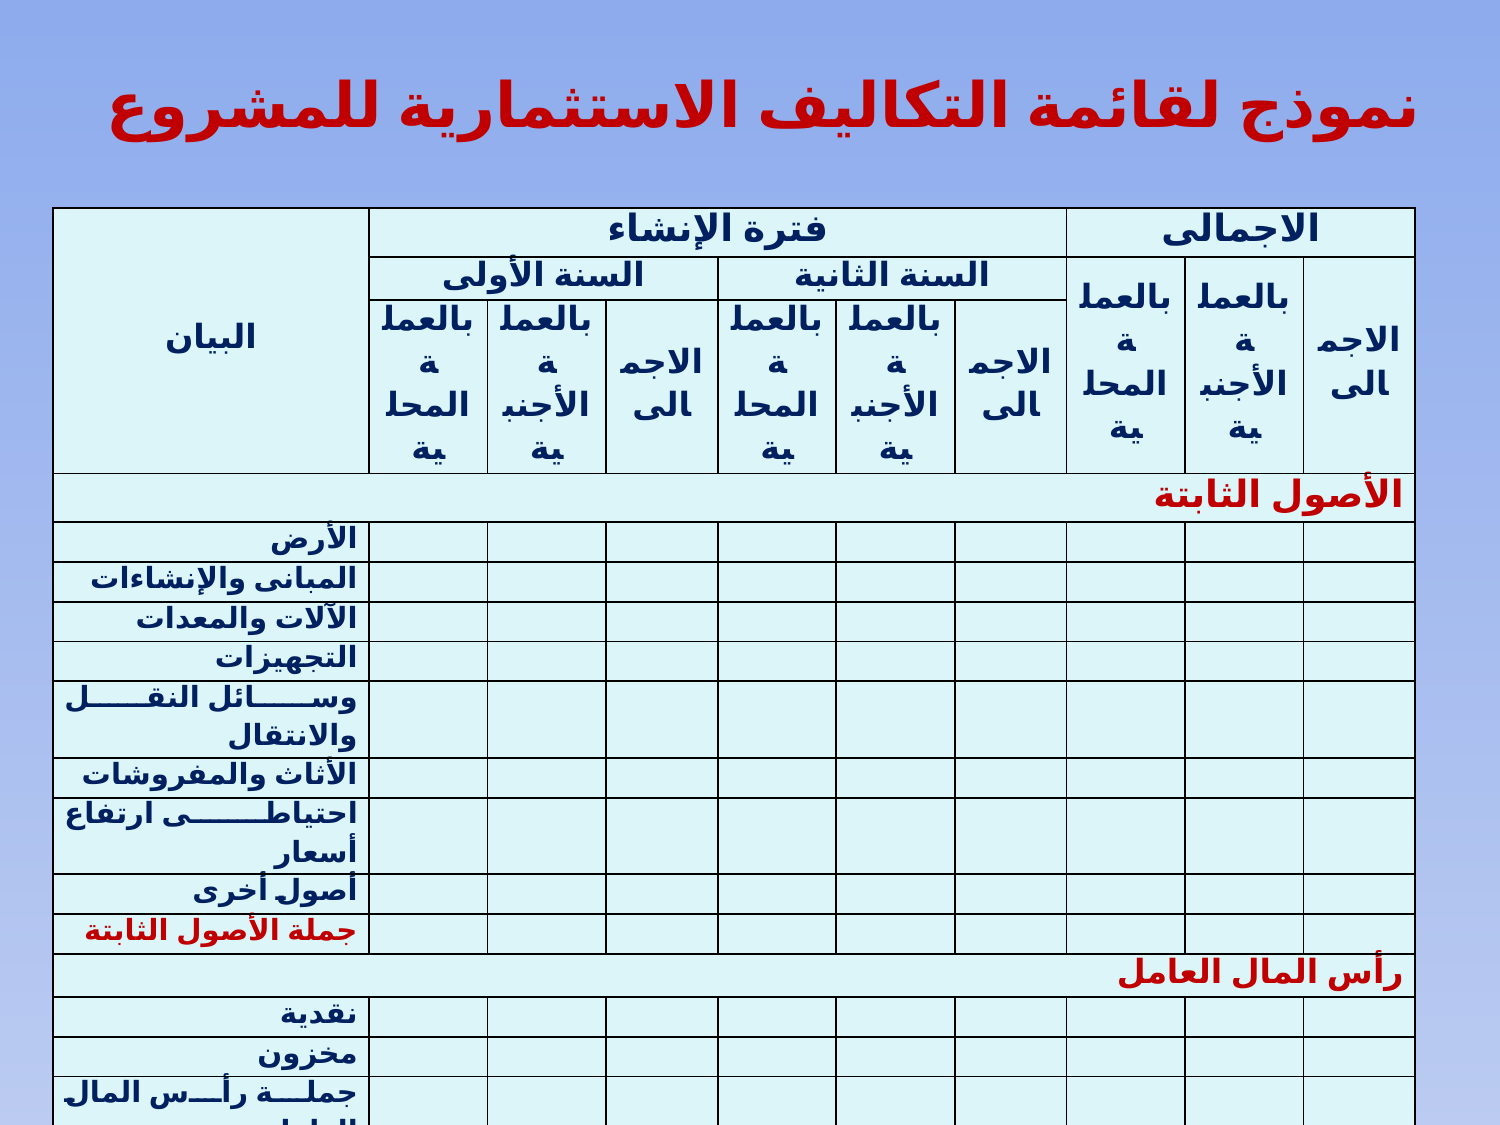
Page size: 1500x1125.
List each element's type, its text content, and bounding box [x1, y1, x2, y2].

table_cell [956, 998, 1066, 1036]
table_cell [956, 523, 1066, 561]
table_cell الآلات والمعدات [54, 603, 368, 641]
title نموذج لقائمة التكاليف الاستثمارية للمشروع [76, 30, 1427, 168]
table_cell [370, 998, 487, 1036]
table_cell [1186, 915, 1303, 953]
table_cell [719, 799, 835, 873]
table_cell [837, 642, 954, 680]
table_cell [956, 915, 1066, 953]
table_cell [956, 563, 1066, 601]
table_cell [719, 642, 835, 680]
table_cell [1067, 603, 1184, 641]
table_cell [488, 642, 605, 680]
table_cell [1067, 1077, 1184, 1125]
table_cell [1067, 563, 1184, 601]
table_cell [607, 1038, 717, 1076]
table_cell [370, 523, 487, 561]
table_cell [1067, 915, 1184, 953]
table_cell [607, 642, 717, 680]
table_cell [1304, 603, 1414, 641]
table_cell [370, 1077, 487, 1125]
table_cell [488, 1038, 605, 1076]
table_cell [1067, 1038, 1184, 1076]
table_cell نقدية [54, 998, 368, 1036]
table_cell [370, 915, 487, 953]
table_cell بالعملة الأجنبية [1186, 258, 1303, 473]
table_cell رأس المال العامل [54, 955, 1414, 996]
table_cell المبانى والإنشاءات [54, 563, 368, 601]
table_cell جملة الأصول الثابتة [54, 915, 368, 953]
table_cell [719, 875, 835, 913]
table_cell [607, 998, 717, 1036]
table_cell [719, 603, 835, 641]
table_cell احتياطى ارتفاع أسعار [54, 799, 368, 873]
table_cell [956, 642, 1066, 680]
table_cell [1067, 998, 1184, 1036]
table_cell [837, 682, 954, 757]
table_cell [488, 875, 605, 913]
table_cell التجهيزات [54, 642, 368, 680]
table_cell [1186, 799, 1303, 873]
table_cell [370, 799, 487, 873]
table_cell [1304, 915, 1414, 953]
table_cell [488, 523, 605, 561]
table_cell [607, 915, 717, 953]
table_cell [956, 799, 1066, 873]
table_cell [1304, 759, 1414, 797]
table_cell [1067, 875, 1184, 913]
table_cell [837, 1077, 954, 1125]
table_header الاجمالى [1067, 209, 1414, 256]
table_cell [956, 1077, 1066, 1125]
table_cell [370, 642, 487, 680]
table_cell [1186, 1077, 1303, 1125]
table_cell [956, 603, 1066, 641]
table_cell [1304, 998, 1414, 1036]
table_cell [1186, 682, 1303, 757]
table_cell [607, 603, 717, 641]
table_cell [1186, 998, 1303, 1036]
table_cell [837, 523, 954, 561]
table_cell [1304, 682, 1414, 757]
table_cell الاجمالى [607, 301, 717, 473]
table_cell [1067, 682, 1184, 757]
table_cell [1186, 603, 1303, 641]
table_cell [1304, 563, 1414, 601]
table_cell [370, 682, 487, 757]
table_cell الأثاث والمفروشات [54, 759, 368, 797]
table_cell الاجمالى [956, 301, 1066, 473]
table_cell [837, 759, 954, 797]
table_cell [488, 799, 605, 873]
table_cell [607, 875, 717, 913]
table_cell [607, 1077, 717, 1125]
table_cell [1304, 875, 1414, 913]
table_cell [1304, 523, 1414, 561]
table_cell [607, 563, 717, 601]
table_cell [1186, 1038, 1303, 1076]
table_cell [370, 563, 487, 601]
table_cell [837, 799, 954, 873]
table_cell مخزون [54, 1038, 368, 1076]
table_cell [488, 998, 605, 1036]
table_cell [1304, 799, 1414, 873]
table_cell بالعملة الأجنبية [488, 301, 605, 473]
table_cell [837, 1038, 954, 1076]
table_cell [370, 875, 487, 913]
table_cell [1067, 642, 1184, 680]
table_cell [837, 563, 954, 601]
table_cell [488, 603, 605, 641]
table_cell [719, 523, 835, 561]
table_cell الأصول الثابتة [54, 474, 1414, 521]
table_cell [1186, 523, 1303, 561]
table_cell الأرض [54, 523, 368, 561]
table_cell الاجمالى [1304, 258, 1414, 473]
table_cell [837, 915, 954, 953]
table_cell [1186, 759, 1303, 797]
table_cell [370, 1038, 487, 1076]
table_cell [837, 603, 954, 641]
table_cell [1186, 875, 1303, 913]
table_cell [1067, 759, 1184, 797]
table_cell [956, 875, 1066, 913]
table_cell بالعملة المحلية [370, 301, 487, 473]
table_cell [1186, 642, 1303, 680]
table_cell [607, 523, 717, 561]
table_cell [607, 799, 717, 873]
table_cell [488, 759, 605, 797]
table_cell [956, 759, 1066, 797]
table_cell [1067, 799, 1184, 873]
table_cell [837, 998, 954, 1036]
table_cell [607, 759, 717, 797]
table_cell [956, 1038, 1066, 1076]
table_cell [1067, 523, 1184, 561]
table_cell [1186, 563, 1303, 601]
table_cell [488, 682, 605, 757]
table_cell [956, 682, 1066, 757]
slide_number 57 [1416, 1042, 1425, 1103]
table_cell [607, 682, 717, 757]
table_cell [1304, 1077, 1414, 1125]
table_cell [719, 1077, 835, 1125]
table_cell بالعملة المحلية [719, 301, 835, 473]
table_cell [719, 682, 835, 757]
table_cell السنة الثانية [719, 258, 1066, 299]
table_cell [370, 603, 487, 641]
table_cell [1304, 642, 1414, 680]
table_cell [719, 1038, 835, 1076]
table_cell [719, 998, 835, 1036]
table_header البيان [54, 209, 368, 473]
table_cell [719, 759, 835, 797]
table_cell [488, 563, 605, 601]
table_header فترة الإنشاء [370, 209, 1066, 256]
table_cell بالعملة الأجنبية [837, 301, 954, 473]
table_cell [837, 875, 954, 913]
table_cell السنة الأولى [370, 258, 717, 299]
table_cell أصول أخرى [54, 875, 368, 913]
table_cell وسائل النقل والانتقال [54, 682, 368, 757]
table_cell [1304, 1038, 1414, 1076]
table_cell [370, 759, 487, 797]
table_cell [719, 563, 835, 601]
table_cell [488, 1077, 605, 1125]
table_cell [719, 915, 835, 953]
table_cell جملة رأس المال العامل [54, 1077, 368, 1125]
table_cell [488, 915, 605, 953]
table_cell بالعملة المحلية [1067, 258, 1184, 473]
